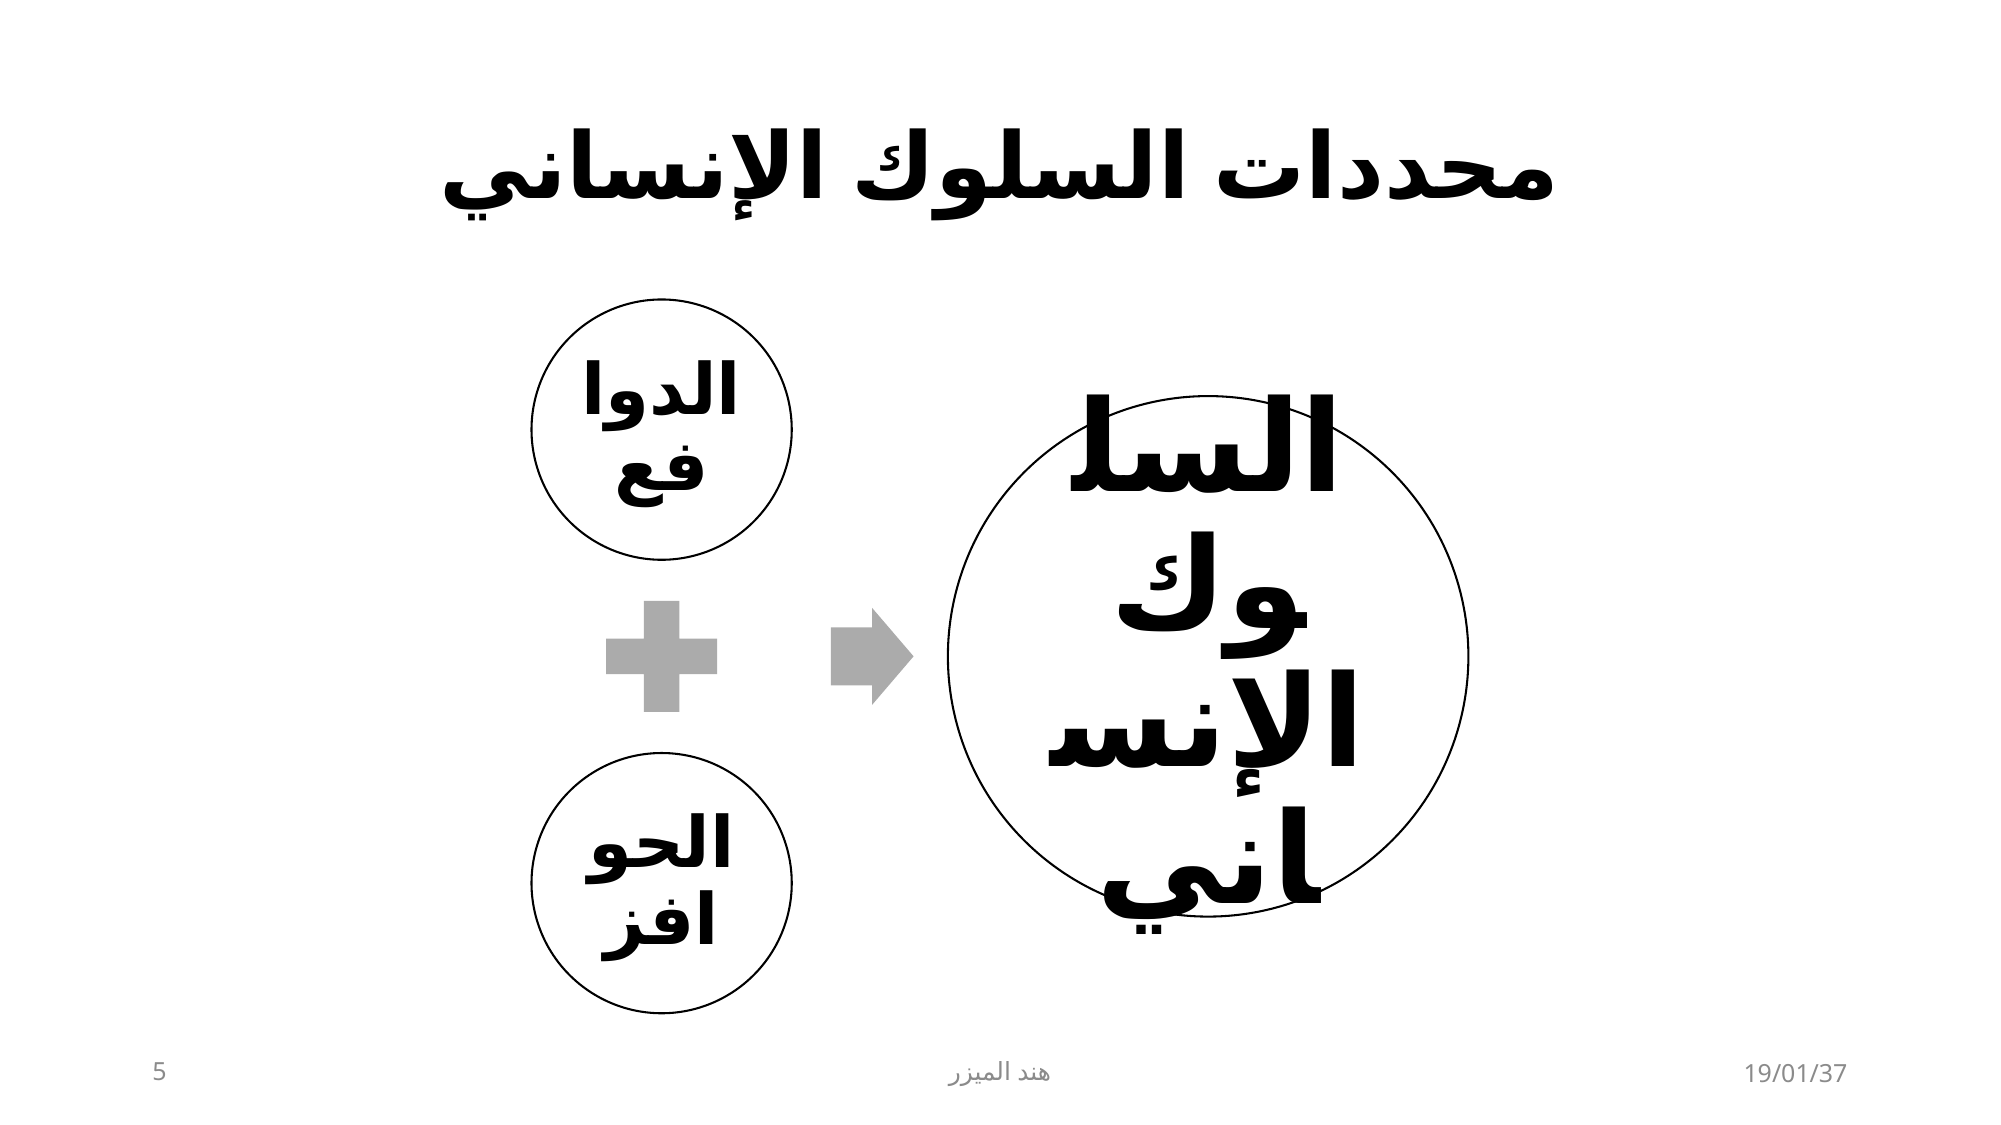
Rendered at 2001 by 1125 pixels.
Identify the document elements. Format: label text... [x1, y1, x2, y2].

title محددات السلوك الإنساني [137, 59, 1863, 278]
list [137, 299, 1863, 1014]
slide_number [1412, 1042, 1863, 1103]
footer هند الميزر [662, 1042, 1338, 1103]
slide_number 5 [137, 1042, 588, 1103]
